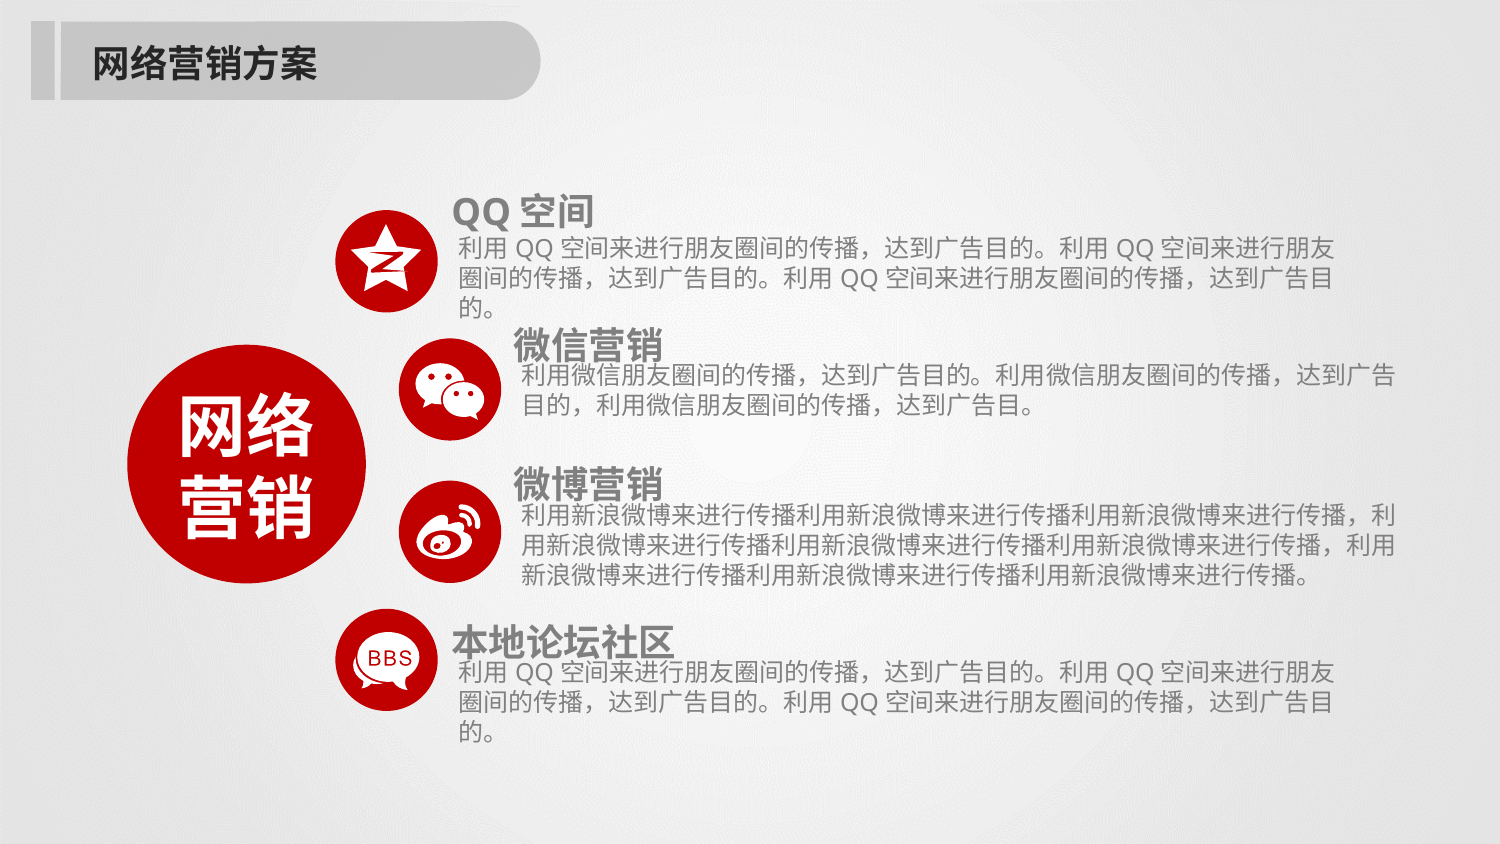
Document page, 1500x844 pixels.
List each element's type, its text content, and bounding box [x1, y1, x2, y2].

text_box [398, 338, 502, 441]
text_box [58, 19, 534, 103]
text_box 利用微信朋友圈间的传播，达到广告目的。利用微信朋友圈间的传播，达到广告目的，利用微信朋友圈间的传播，达到广告目。 [509, 354, 1415, 426]
picture [0, 0, 1500, 844]
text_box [335, 209, 438, 313]
text_box QQ空间 [440, 182, 686, 239]
text_box 本地论坛社区 [442, 613, 790, 670]
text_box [126, 344, 367, 584]
text_box 微博营销 [502, 455, 748, 513]
text_box [29, 19, 57, 102]
text_box 利用新浪微博来进行传播利用新浪微博来进行传播利用新浪微博来进行传播，利用新浪微博来进行传播利用新浪微博来进行传播利用新浪微博来进行传播，利用新浪微博来进行传播利用新浪微博来进行传播利用新浪微博来进行传播。 [509, 493, 1415, 595]
text_box 利用QQ空间来进行朋友圈间的传播，达到广告目的。利用QQ空间来进行朋友圈间的传播，达到广告目的。利用QQ空间来进行朋友圈间的传播，达到广告目的。 [447, 651, 1353, 753]
text_box 微信营销 [502, 316, 748, 373]
text_box 利用QQ空间来进行朋友圈间的传播，达到广告目的。利用QQ空间来进行朋友圈间的传播，达到广告目的。利用QQ空间来进行朋友圈间的传播，达到广告目的。 [447, 226, 1353, 328]
text_box 网络营销方案 [81, 34, 549, 91]
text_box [335, 608, 438, 712]
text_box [398, 480, 502, 584]
